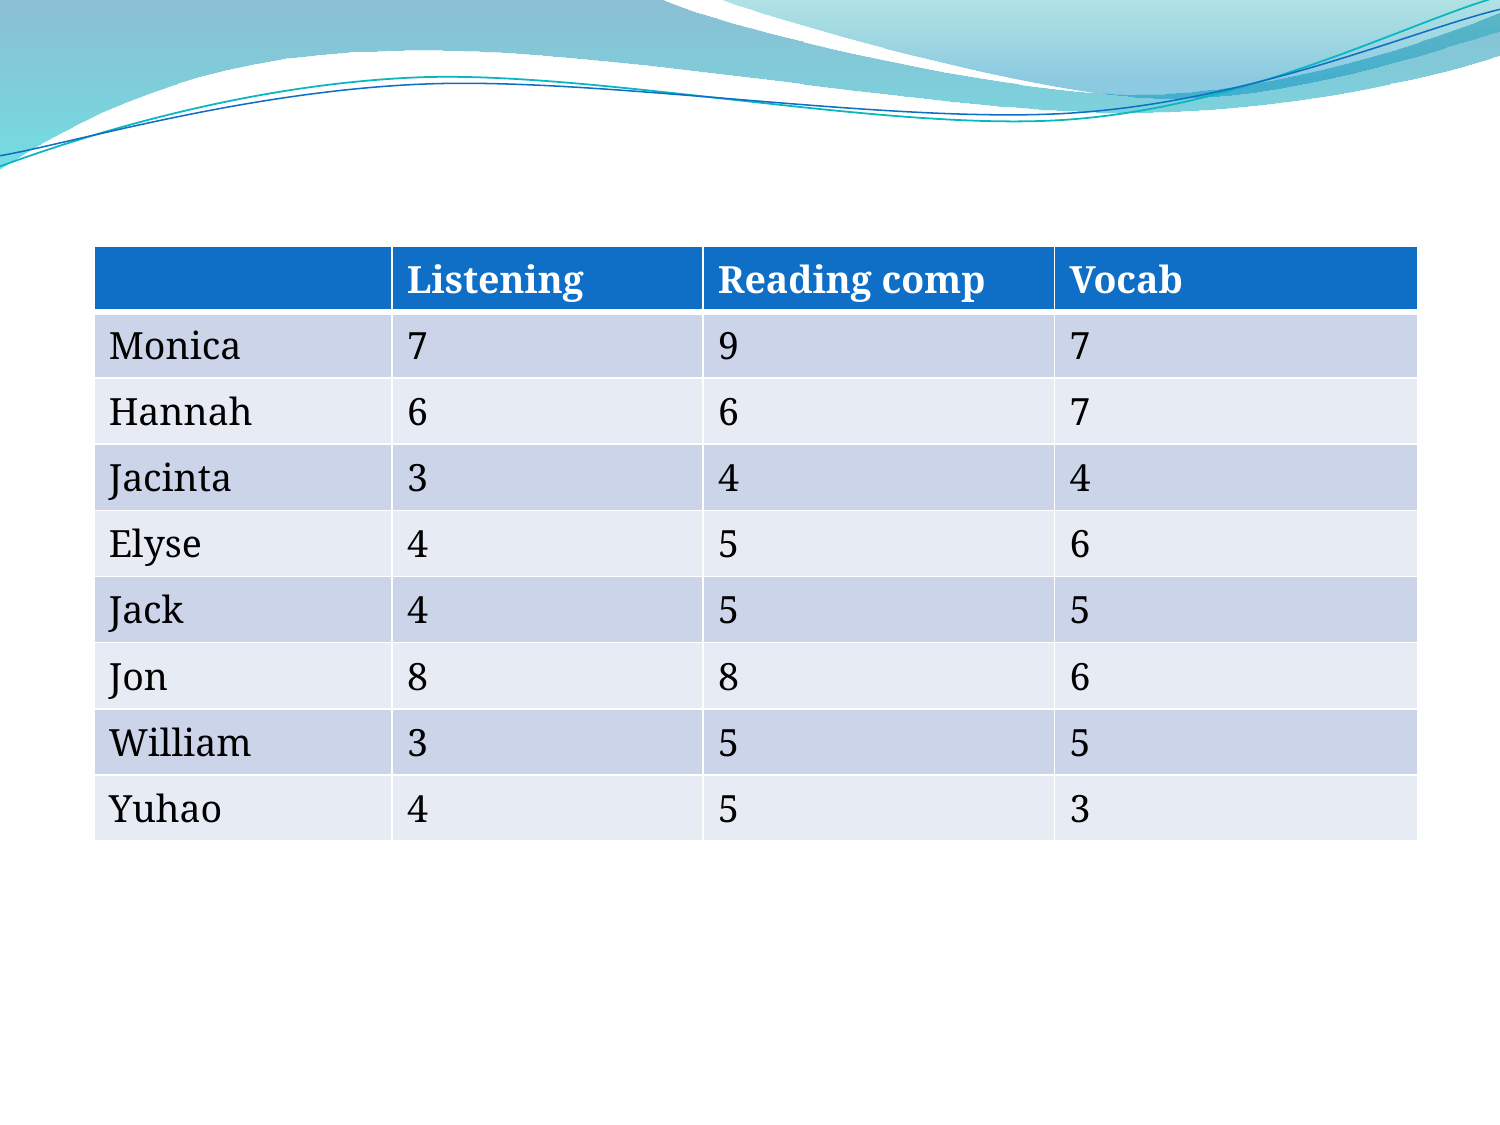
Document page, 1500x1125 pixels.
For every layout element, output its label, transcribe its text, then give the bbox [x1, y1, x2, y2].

table_cell Jacinta [95, 445, 391, 510]
table_cell 3 [393, 445, 702, 510]
table_cell 8 [393, 643, 702, 708]
table_cell 5 [704, 776, 1054, 840]
table_cell 5 [1055, 577, 1417, 642]
table_header Reading comp [704, 247, 1054, 309]
table_cell 9 [704, 315, 1054, 377]
table_cell 5 [704, 710, 1054, 774]
table_cell 5 [704, 577, 1054, 642]
table_header Vocab [1055, 247, 1417, 309]
table_cell 5 [1055, 710, 1417, 774]
table_cell 8 [704, 643, 1054, 708]
table_cell 5 [704, 511, 1054, 576]
table_cell 6 [1055, 643, 1417, 708]
table_cell 4 [1055, 445, 1417, 510]
table_cell 6 [1055, 511, 1417, 576]
table_cell Jack [95, 577, 391, 642]
table_cell Jon [95, 643, 391, 708]
table_cell 3 [393, 710, 702, 774]
table_header Listening [393, 247, 702, 309]
table_cell 7 [1055, 315, 1417, 377]
table_cell 3 [1055, 776, 1417, 840]
table_cell Elyse [95, 511, 391, 576]
table_cell 7 [1055, 379, 1417, 443]
table_cell Hannah [95, 379, 391, 443]
table_cell 4 [393, 776, 702, 840]
table_cell Monica [95, 315, 391, 377]
table_cell William [95, 710, 391, 774]
table_cell 6 [393, 379, 702, 443]
table_cell 4 [704, 445, 1054, 510]
table_cell 4 [393, 577, 702, 642]
table_cell 7 [393, 315, 702, 377]
table_cell Yuhao [95, 776, 391, 840]
table_cell 6 [704, 379, 1054, 443]
table_cell 4 [393, 511, 702, 576]
table_header [95, 247, 391, 309]
